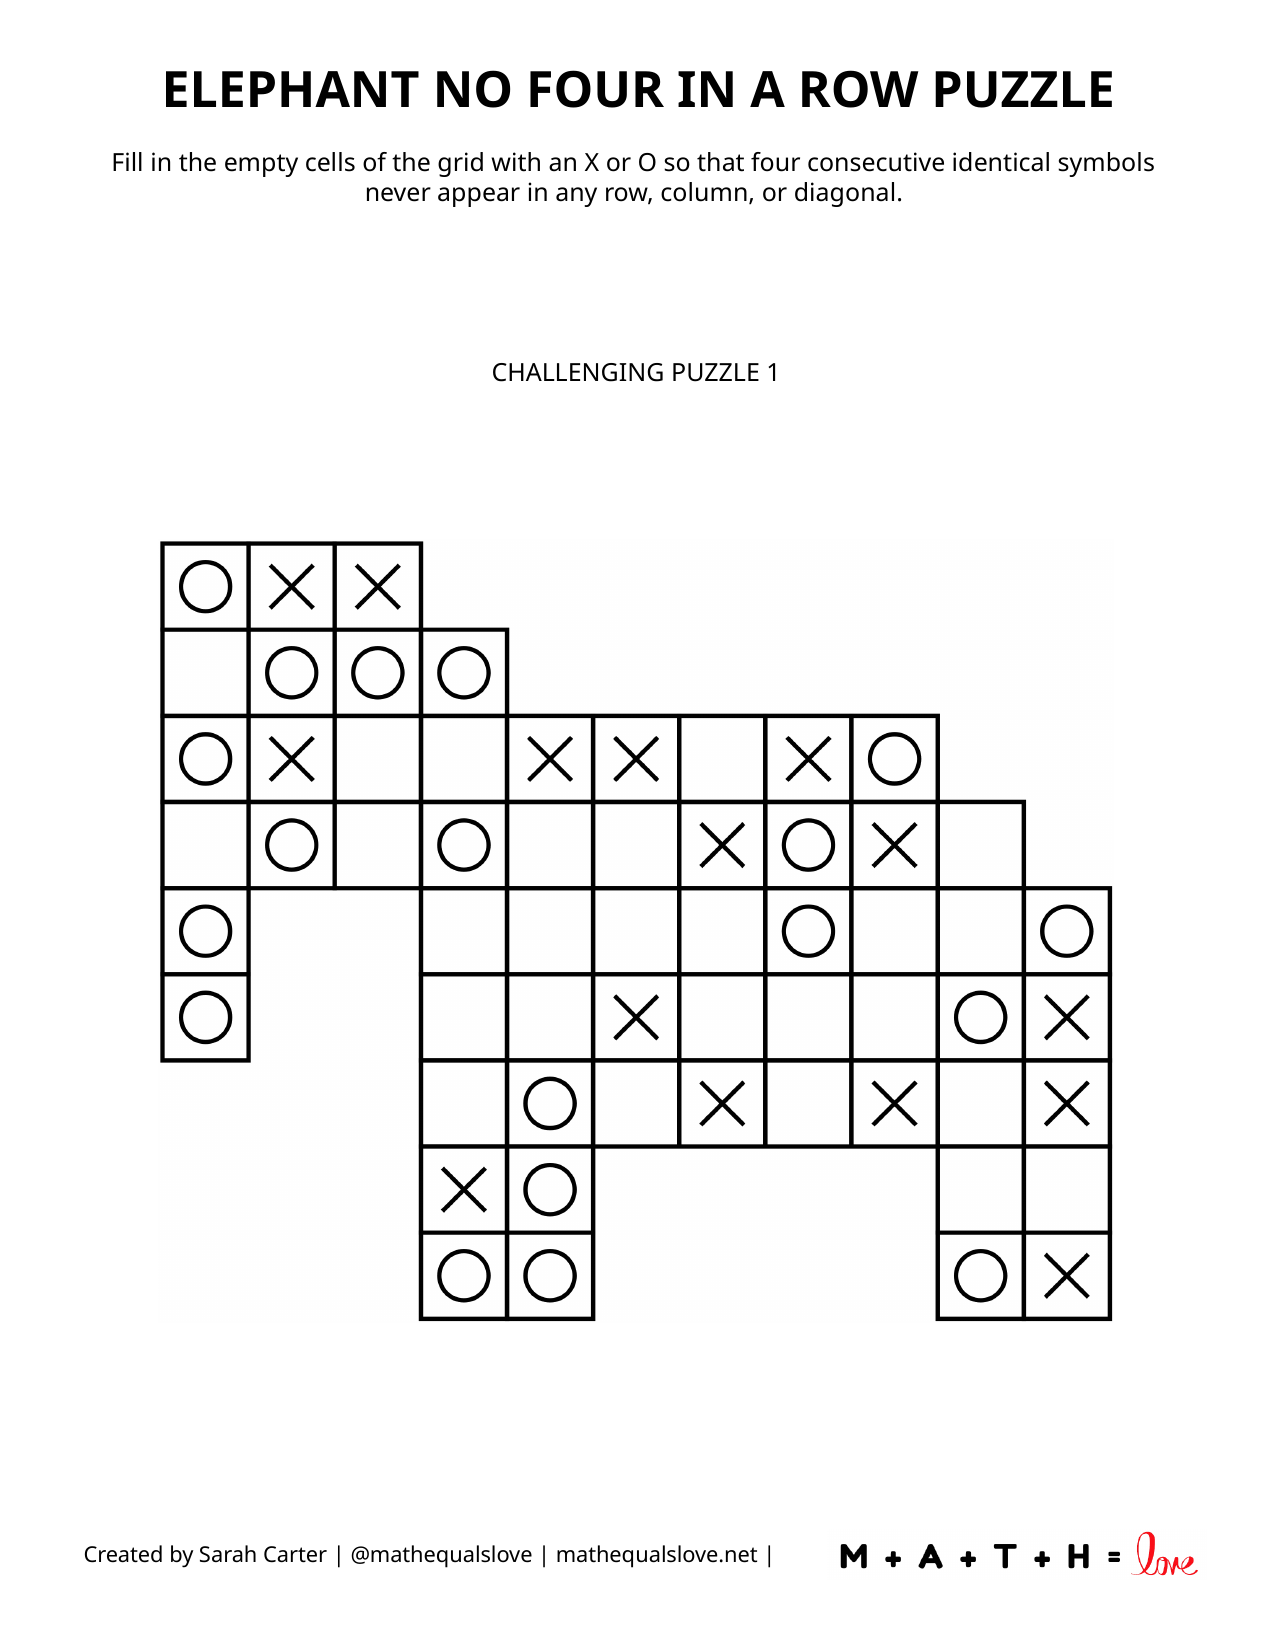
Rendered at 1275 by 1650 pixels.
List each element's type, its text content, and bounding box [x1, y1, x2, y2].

text_box Created by Sarah Carter | @mathequalslove | mathequalslove.net | [68, 1533, 826, 1575]
picture [157, 538, 1115, 1324]
text_box CHALLENGING PUZZLE 1 [158, 356, 1115, 407]
text_box ELEPHANT NO FOUR IN A ROW PUZZLE [66, 49, 1211, 125]
text_box Fill in the empty cells of the grid with an X or O so that four consecutive identical symbols never appear in any row, column, or diagonal. [0, 139, 1275, 215]
picture [826, 1528, 1207, 1580]
